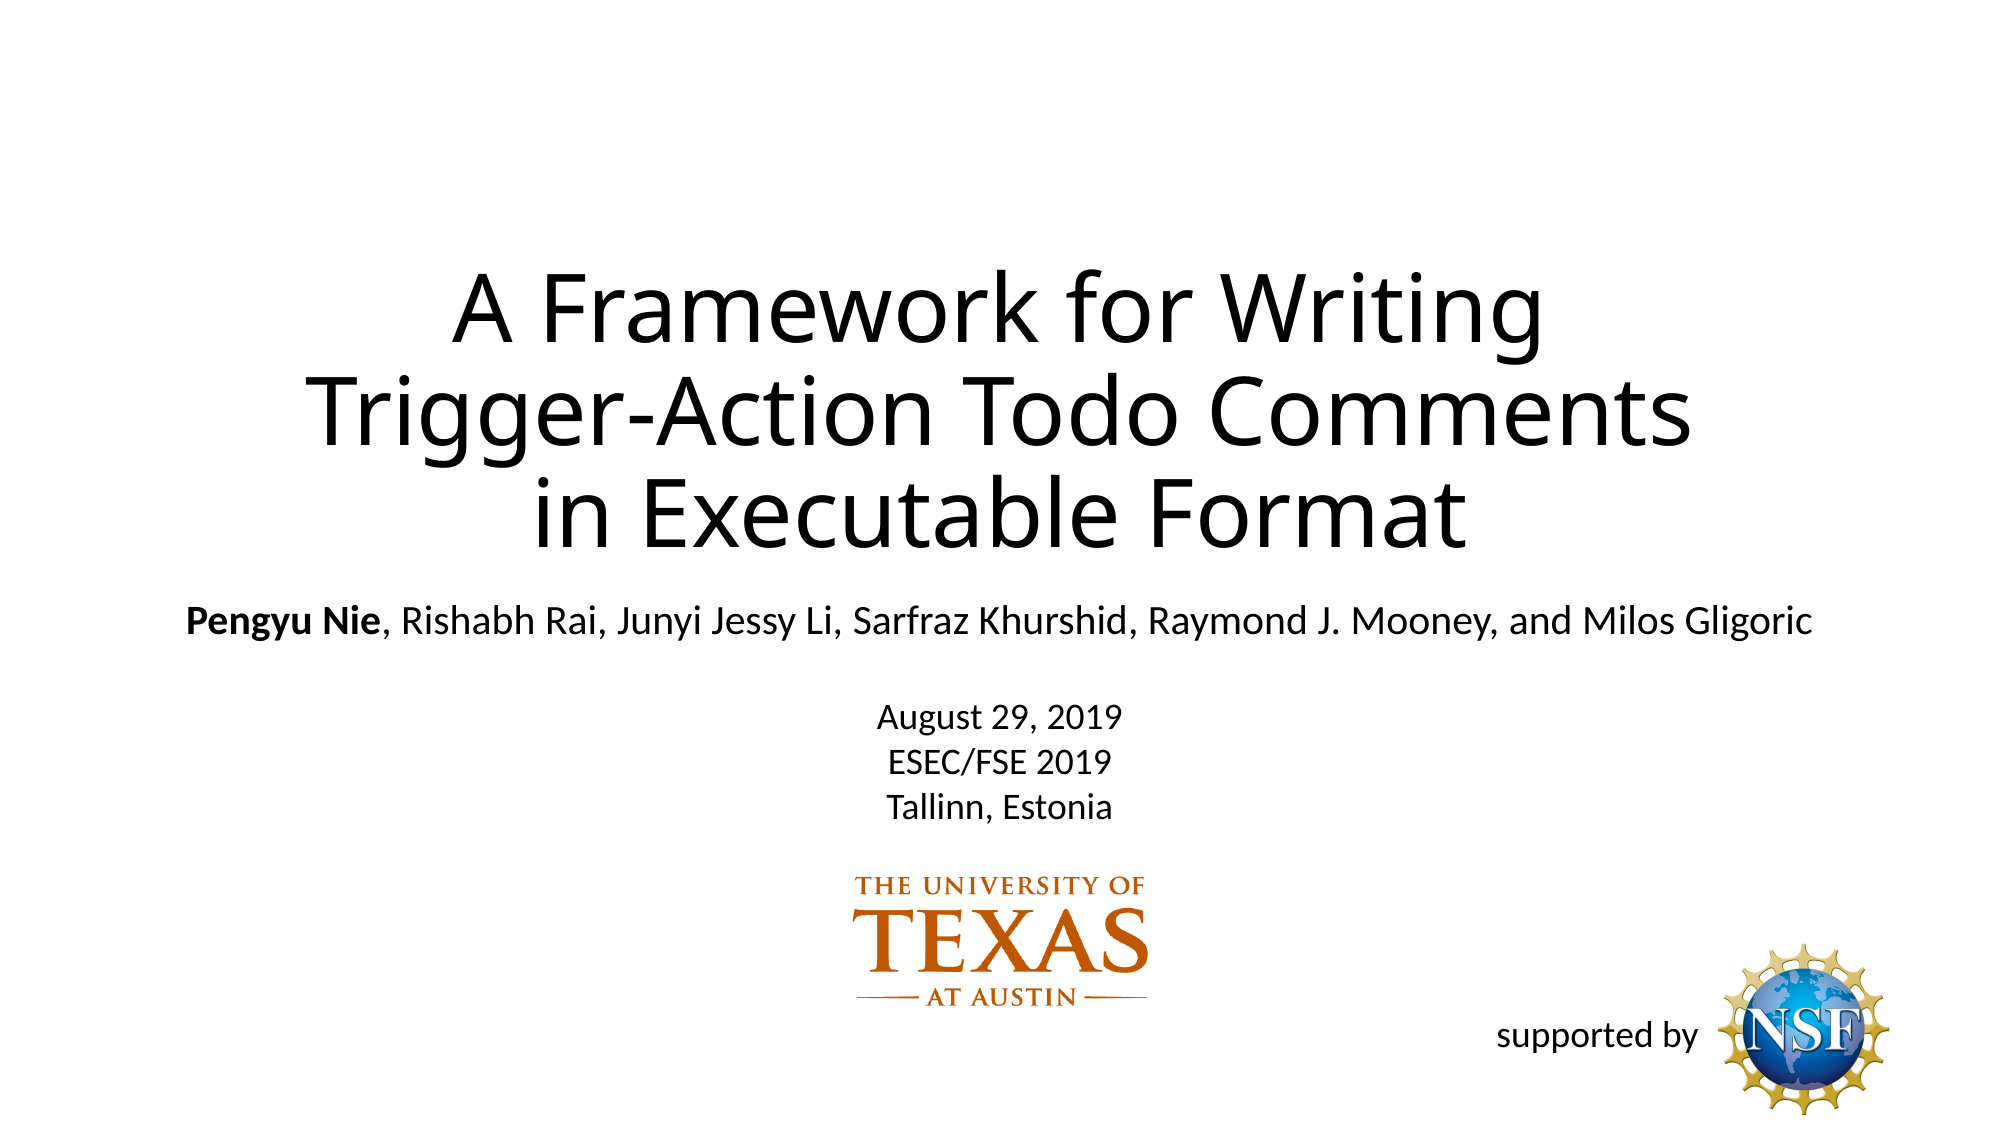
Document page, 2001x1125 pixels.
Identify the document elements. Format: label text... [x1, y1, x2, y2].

text_box supported by [1481, 1002, 1714, 1063]
text_box August 29, 2019 ESEC/FSE 2019 Tallinn, Estonia [862, 685, 1138, 835]
picture [1715, 940, 1892, 1118]
picture [852, 876, 1148, 1006]
title A Framework for Writing Trigger-Action Todo Comments in Executable Format [249, 184, 1750, 576]
subtitle Pengyu Nie, Rishabh Rai, Junyi Jessy Li, Sarfraz Khurshid, Raymond J. Mooney, and Milos Gligoric [108, 590, 1892, 686]
